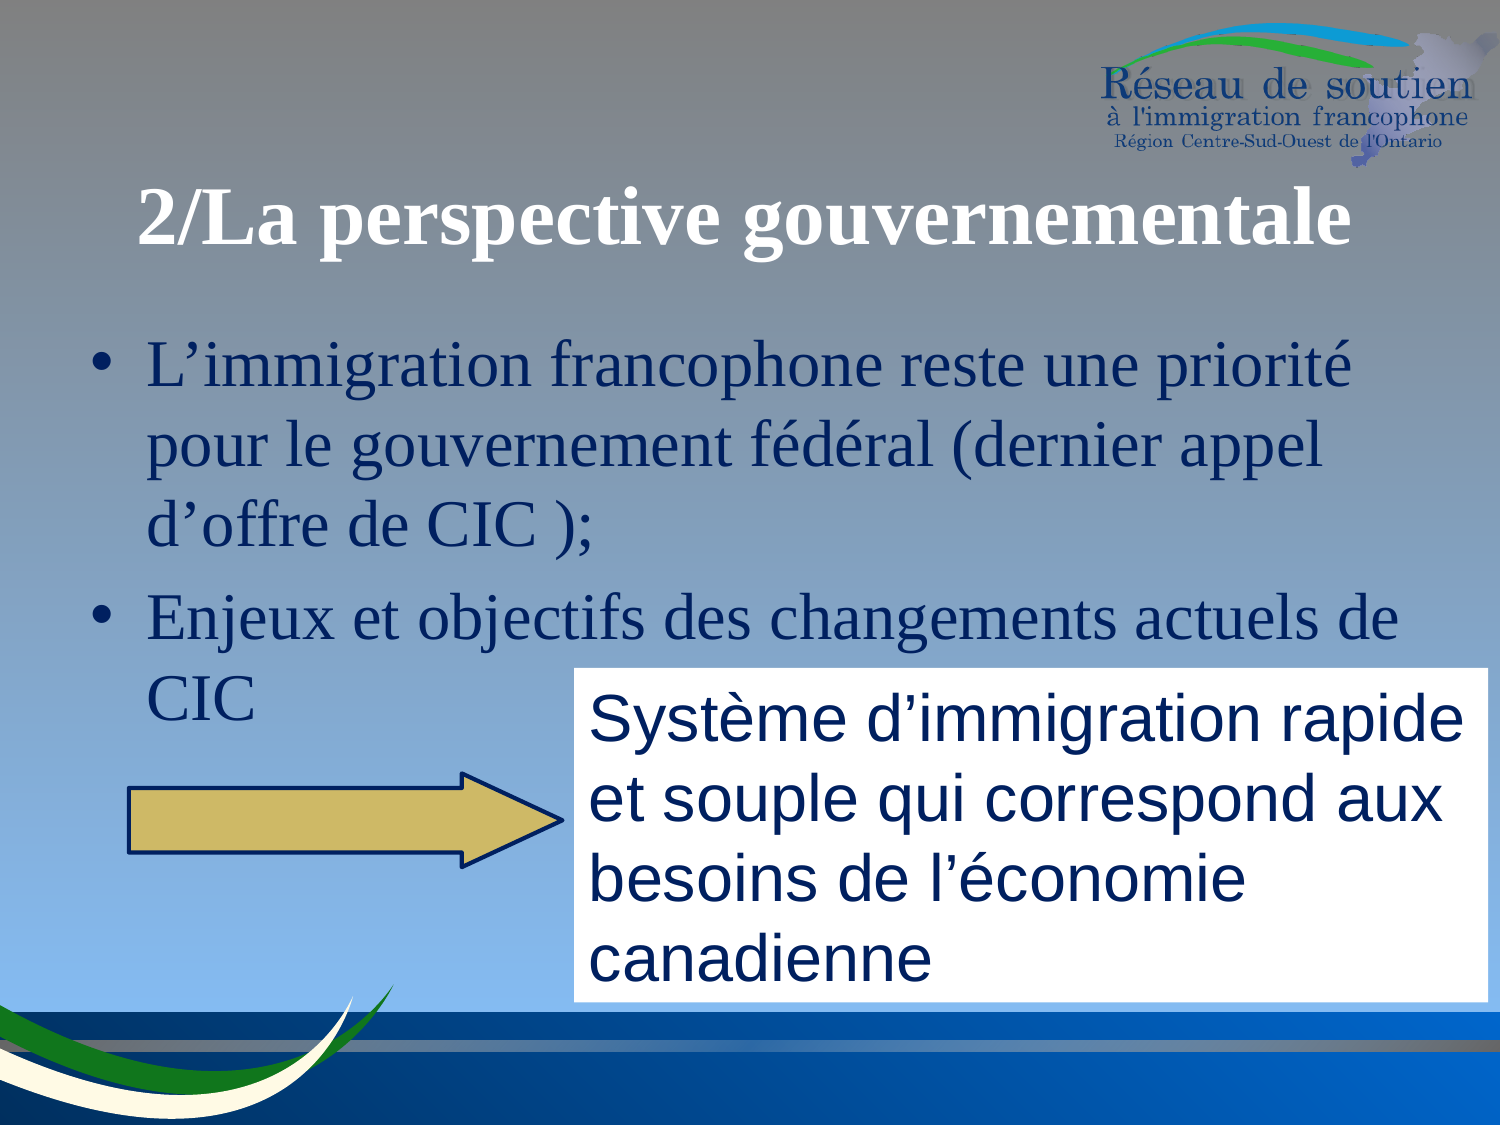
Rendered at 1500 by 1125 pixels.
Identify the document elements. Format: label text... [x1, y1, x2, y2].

picture [1101, 23, 1500, 169]
title 2/La perspective gouvernementale [70, 116, 1421, 305]
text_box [0, 984, 394, 1125]
list L’immigration francophone reste une priorité pour le gouvernement fédéral (dernier appel d’offre de CIC ); Enjeux et objectifs des changements actuels de CIC [74, 234, 1426, 1006]
text_box [126, 771, 565, 870]
text_box Système d’immigration rapide et souple qui correspond aux besoins de l’économie canadienne [574, 667, 1489, 1003]
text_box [398, 1012, 1500, 1125]
